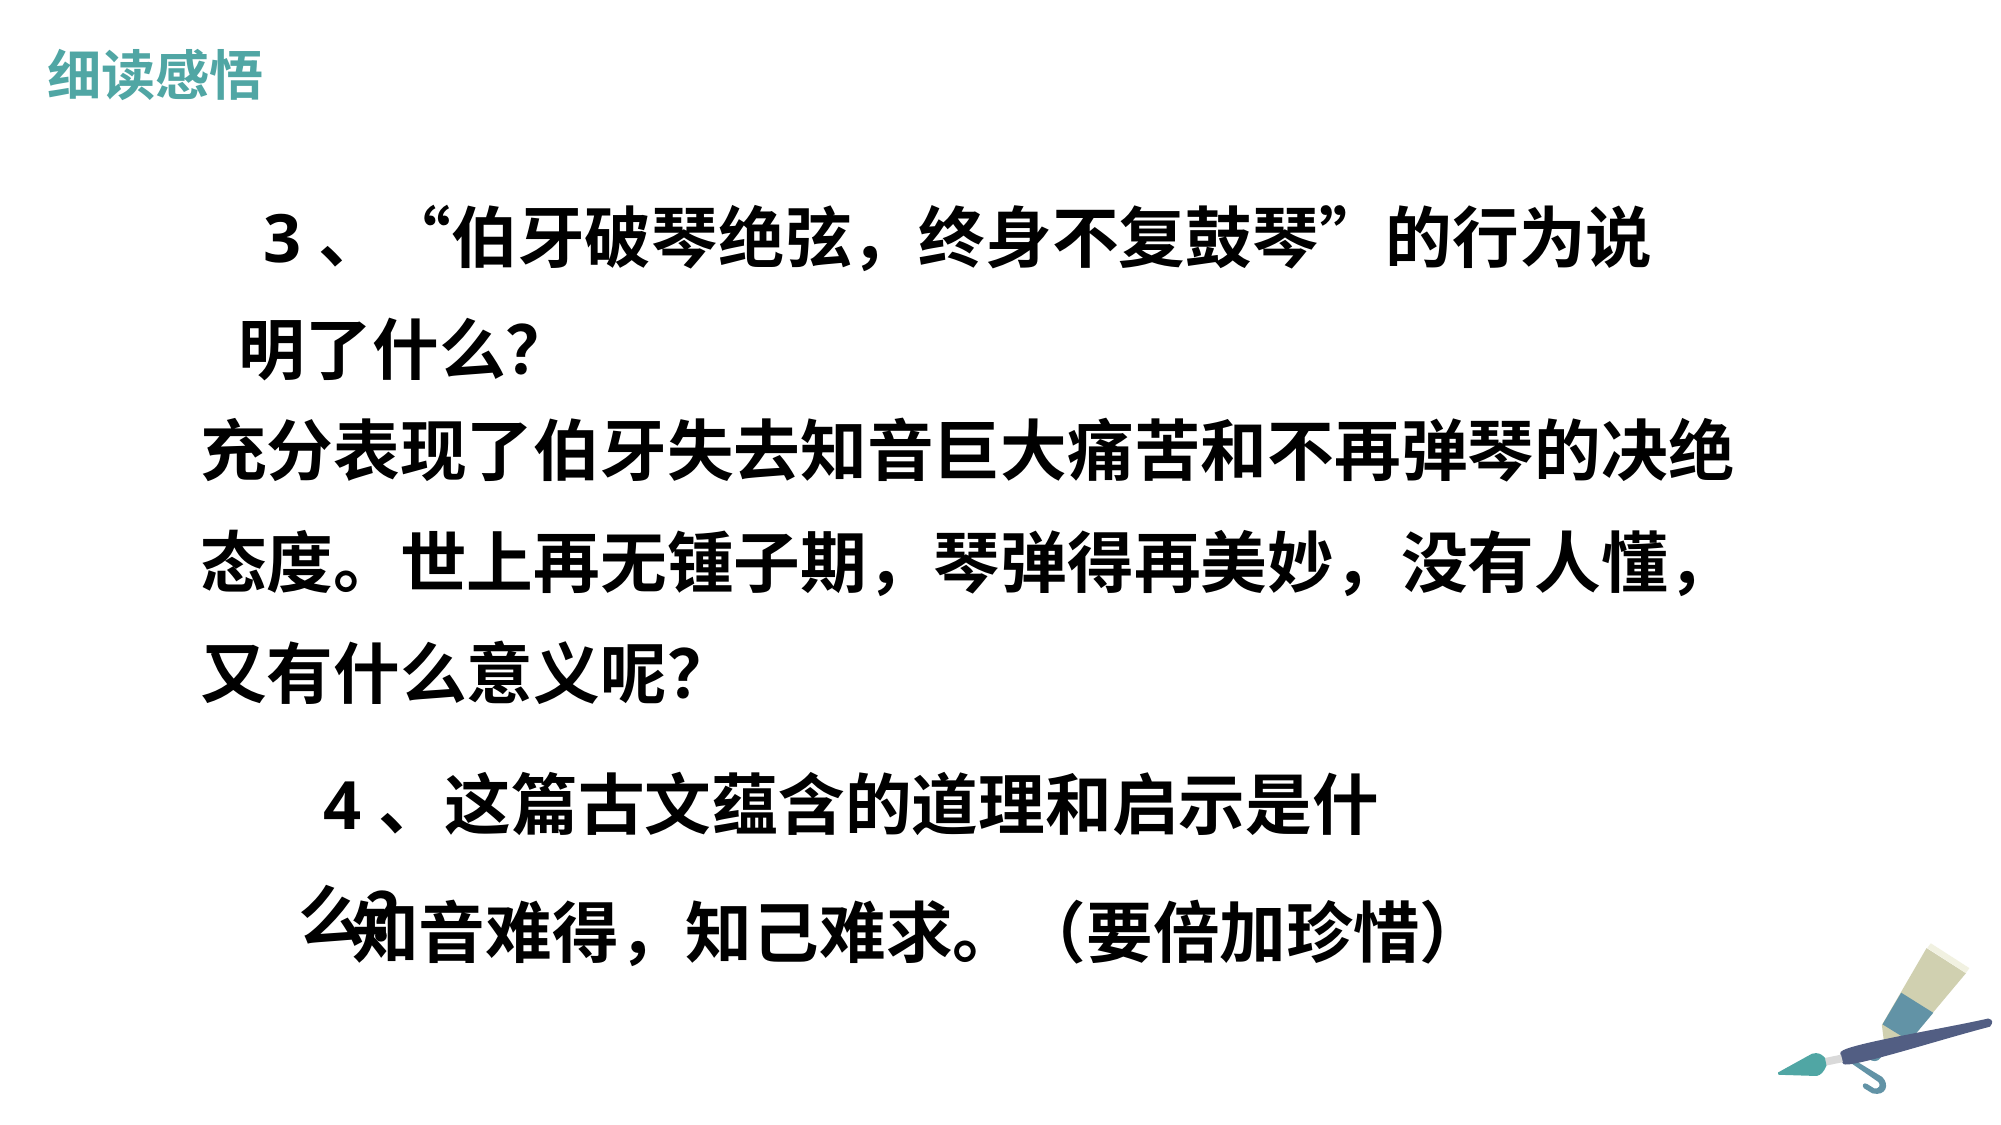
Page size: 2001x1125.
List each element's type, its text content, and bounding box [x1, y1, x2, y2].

text_box 充分表现了伯牙失去知音巨大痛苦和不再弹琴的决绝态度。世上再无锺子期，琴弹得再美妙，没有人懂，又有什么意义呢？ [185, 369, 1815, 720]
text_box 知音难得，知己难求。（要倍加珍惜） [337, 851, 1732, 978]
text_box 细读感悟 [32, 33, 347, 114]
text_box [1811, 945, 1974, 1125]
text_box 3、“伯牙破琴绝弦，终身不复鼓琴”的行为说明了什么？ [224, 156, 1732, 369]
text_box 4、这篇古文蕴含的道理和启示是什么？ [284, 723, 1503, 850]
